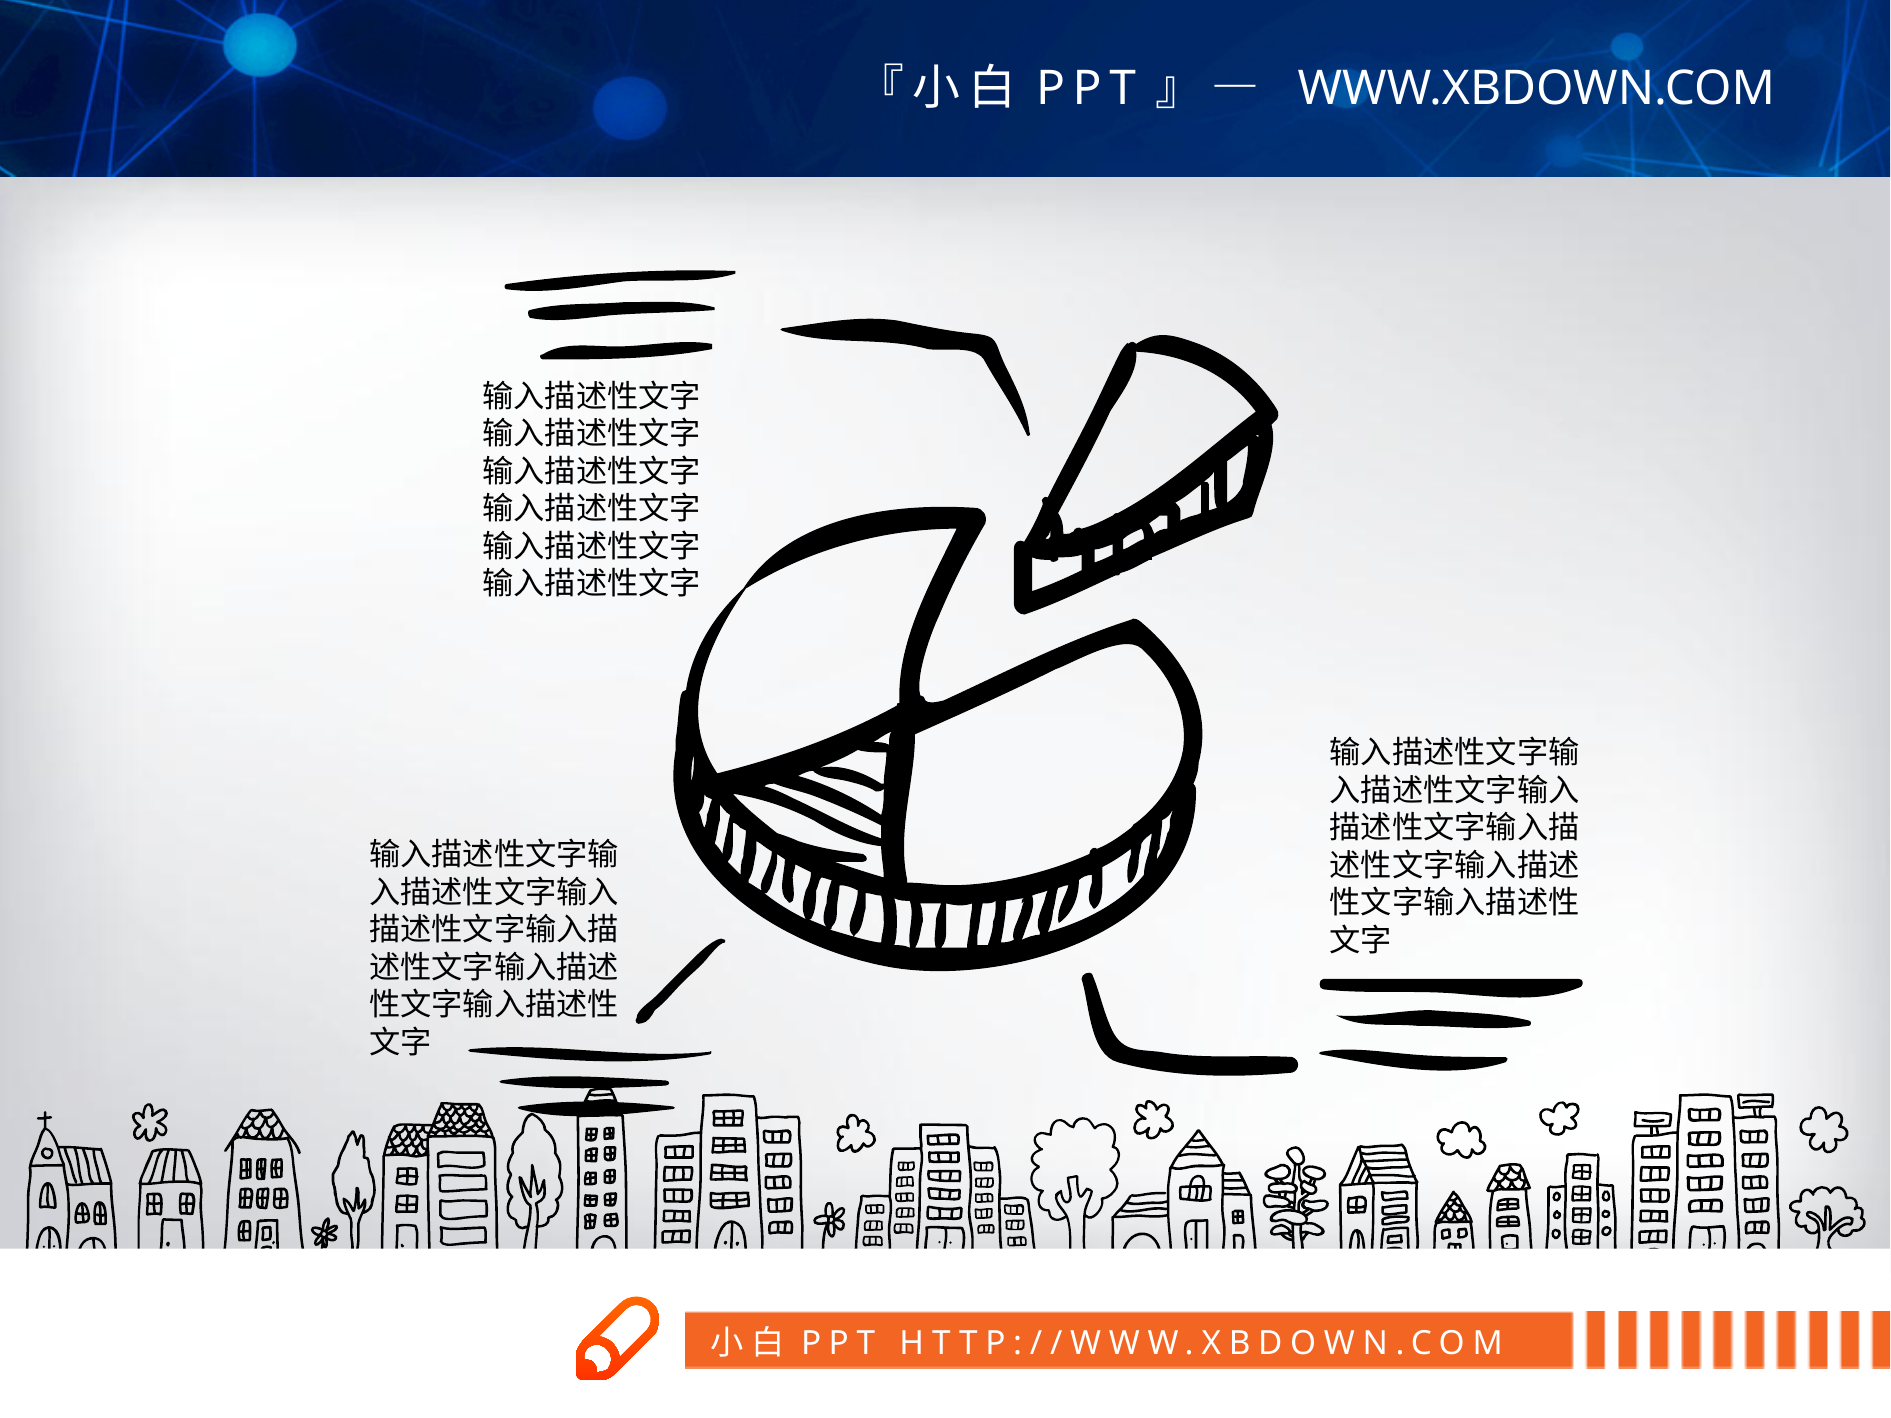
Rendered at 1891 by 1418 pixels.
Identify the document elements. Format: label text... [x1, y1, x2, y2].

picture [1502, 1180, 1509, 1188]
text_box [499, 1076, 670, 1089]
picture [1303, 1184, 1314, 1192]
picture [227, 1139, 301, 1248]
picture [86, 1150, 99, 1182]
picture [817, 1218, 827, 1222]
picture [1225, 1182, 1244, 1187]
picture [1792, 1189, 1863, 1234]
picture [1274, 1212, 1305, 1222]
picture [1114, 1217, 1169, 1248]
picture [268, 1116, 276, 1125]
text_box [1013, 335, 1279, 615]
picture [384, 1156, 428, 1248]
picture [96, 1151, 109, 1182]
picture [1225, 1175, 1240, 1179]
picture [1370, 1168, 1411, 1175]
picture [588, 1096, 613, 1100]
picture [657, 1135, 699, 1248]
picture [51, 1230, 58, 1248]
picture [39, 1230, 48, 1248]
picture [33, 1131, 61, 1164]
text_box [1319, 978, 1583, 998]
picture [717, 1224, 730, 1248]
picture [1496, 1173, 1503, 1180]
text_box [540, 342, 713, 360]
picture [69, 1185, 114, 1248]
text_box [657, 1051, 712, 1061]
picture [1305, 1202, 1325, 1209]
picture [1355, 1164, 1364, 1182]
picture [398, 1227, 415, 1248]
picture [858, 1197, 889, 1248]
picture [1268, 1167, 1288, 1177]
picture [152, 1151, 166, 1182]
text_box [1335, 1010, 1531, 1029]
picture [535, 1113, 577, 1248]
picture [1295, 1226, 1301, 1248]
picture [1740, 1096, 1771, 1106]
picture [1675, 1096, 1737, 1248]
picture [1295, 1168, 1302, 1209]
picture [95, 1240, 103, 1248]
text_box [780, 318, 1031, 436]
picture [1637, 1114, 1669, 1124]
picture [1633, 1134, 1676, 1248]
picture [255, 1117, 263, 1127]
picture [1809, 1214, 1819, 1221]
picture [1374, 1184, 1416, 1248]
picture [946, 1230, 962, 1248]
picture [1373, 1177, 1414, 1181]
picture [1504, 1237, 1516, 1248]
picture [397, 1146, 404, 1152]
picture [67, 1149, 80, 1183]
picture [1236, 1237, 1241, 1248]
picture [509, 1116, 560, 1226]
picture [1383, 1230, 1407, 1248]
picture [1198, 1222, 1205, 1248]
picture [0, 0, 1891, 1248]
picture [429, 1138, 495, 1248]
picture [758, 1118, 801, 1248]
picture [1342, 1185, 1372, 1248]
picture [175, 1152, 185, 1180]
text_box [657, 938, 726, 1009]
picture [1187, 1222, 1194, 1248]
text_box [1081, 972, 1299, 1076]
picture [1289, 1150, 1302, 1163]
picture [579, 1117, 625, 1248]
picture [1735, 1118, 1777, 1248]
picture [1548, 1188, 1565, 1248]
text_box [504, 270, 736, 291]
picture [1124, 1204, 1166, 1210]
picture [184, 1152, 198, 1181]
picture [1190, 1142, 1206, 1146]
text_box [673, 506, 1203, 972]
picture [1363, 1154, 1405, 1159]
picture [827, 1205, 831, 1215]
picture [262, 1124, 270, 1136]
picture [1352, 1233, 1357, 1248]
picture [1512, 1166, 1520, 1171]
picture [919, 1126, 971, 1248]
picture [836, 1210, 842, 1217]
picture [420, 1132, 427, 1138]
picture [77, 1149, 90, 1183]
picture [1361, 1171, 1368, 1182]
text_box [517, 1101, 676, 1117]
picture [1508, 1172, 1517, 1178]
picture [698, 1097, 761, 1248]
picture [971, 1149, 999, 1248]
picture [1170, 1167, 1223, 1248]
picture [524, 1180, 543, 1248]
picture [1033, 1120, 1117, 1218]
picture [1273, 1227, 1287, 1233]
picture [1819, 1209, 1850, 1248]
picture [1183, 1148, 1213, 1153]
picture [393, 1138, 401, 1144]
text_box 输入描述性文字输入描述性文字输入描述性文字输入描述性文字输入描述性文字输入描述性文字 [354, 827, 657, 1067]
picture [1567, 1156, 1597, 1248]
picture [1344, 1152, 1360, 1183]
picture [244, 1119, 251, 1127]
picture [140, 1183, 201, 1248]
picture [1130, 1195, 1166, 1202]
picture [258, 1222, 276, 1248]
picture [274, 1124, 281, 1137]
picture [1224, 1196, 1253, 1248]
picture [409, 1146, 414, 1154]
picture [1711, 1228, 1723, 1248]
picture [82, 1240, 92, 1248]
picture [335, 1135, 373, 1211]
picture [1302, 1225, 1321, 1233]
picture [1436, 1223, 1472, 1248]
picture [163, 1221, 183, 1248]
picture [1362, 1147, 1404, 1152]
picture [1174, 1156, 1219, 1167]
picture [1367, 1161, 1407, 1167]
picture [347, 1205, 362, 1248]
picture [1266, 1197, 1288, 1205]
picture [1305, 1168, 1323, 1177]
picture [1271, 1185, 1294, 1191]
picture [401, 1131, 407, 1138]
picture [1456, 1212, 1463, 1218]
picture [29, 1167, 67, 1248]
picture [248, 1127, 258, 1136]
picture [1058, 1178, 1090, 1248]
picture [595, 1238, 613, 1248]
picture [1691, 1229, 1708, 1248]
picture [1491, 1191, 1529, 1248]
picture [1514, 1180, 1523, 1188]
picture [1599, 1186, 1614, 1248]
picture [1127, 1236, 1157, 1248]
picture [685, 1311, 1891, 1369]
picture [60, 1149, 74, 1183]
picture [164, 1151, 174, 1181]
text_box [528, 301, 715, 321]
picture [1001, 1199, 1032, 1248]
picture [891, 1150, 920, 1248]
picture [927, 1229, 944, 1248]
text_box [1318, 1049, 1508, 1071]
text_box 输入描述性文字输入描述性文字输入描述性文字输入描述性文字输入描述性文字输入描述性文字 [467, 368, 724, 608]
picture [1118, 1210, 1166, 1215]
picture [733, 1224, 744, 1248]
picture [142, 1152, 158, 1182]
picture [1490, 1182, 1497, 1189]
text_box 输入描述性文字输入描述性文字输入描述性文字输入描述性文字输入描述性文字输入描述性文字 [1314, 725, 1617, 965]
